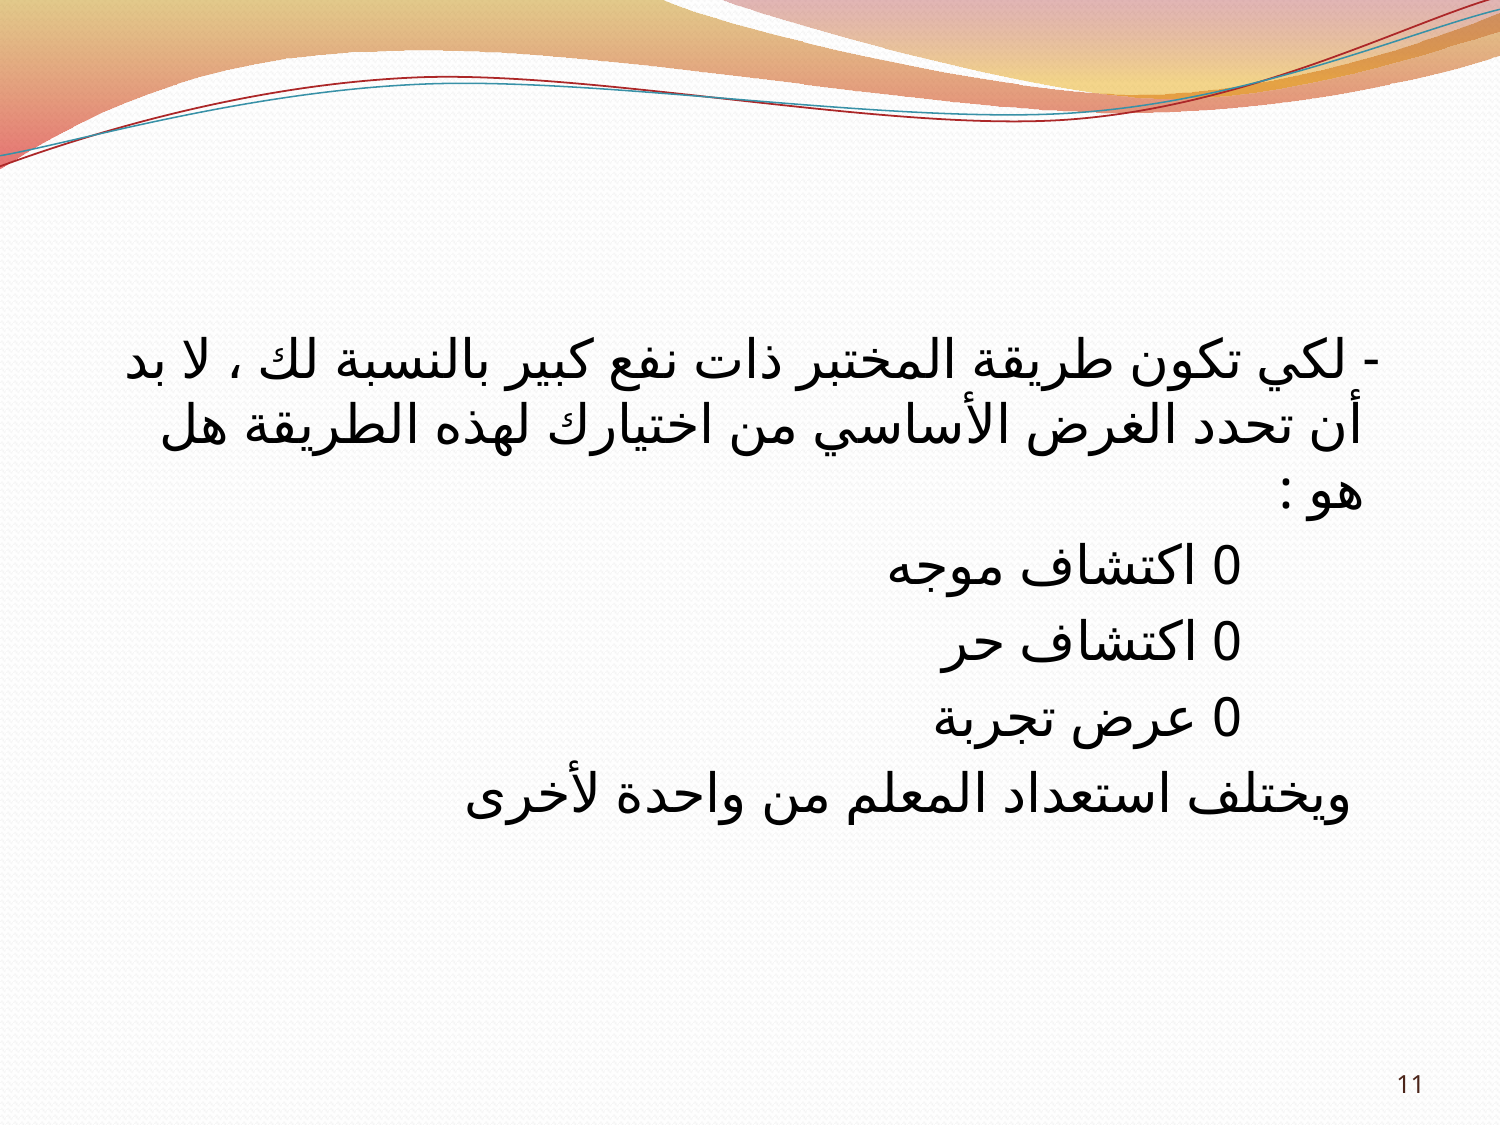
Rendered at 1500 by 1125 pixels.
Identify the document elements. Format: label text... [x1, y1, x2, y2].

list - لكي تكون طريقة المختبر ذات نفع كبير بالنسبة لك ، لا بد أن تحدد الغرض الأساسي من اختيارك لهذه الطريقة هل هو : 0 اكتشاف موجه 0 اكتشاف حر 0 عرض تجربة ويختلف استعداد المعلم من واحدة لأخرى [75, 317, 1425, 1038]
slide_number 11 [1299, 1042, 1425, 1103]
